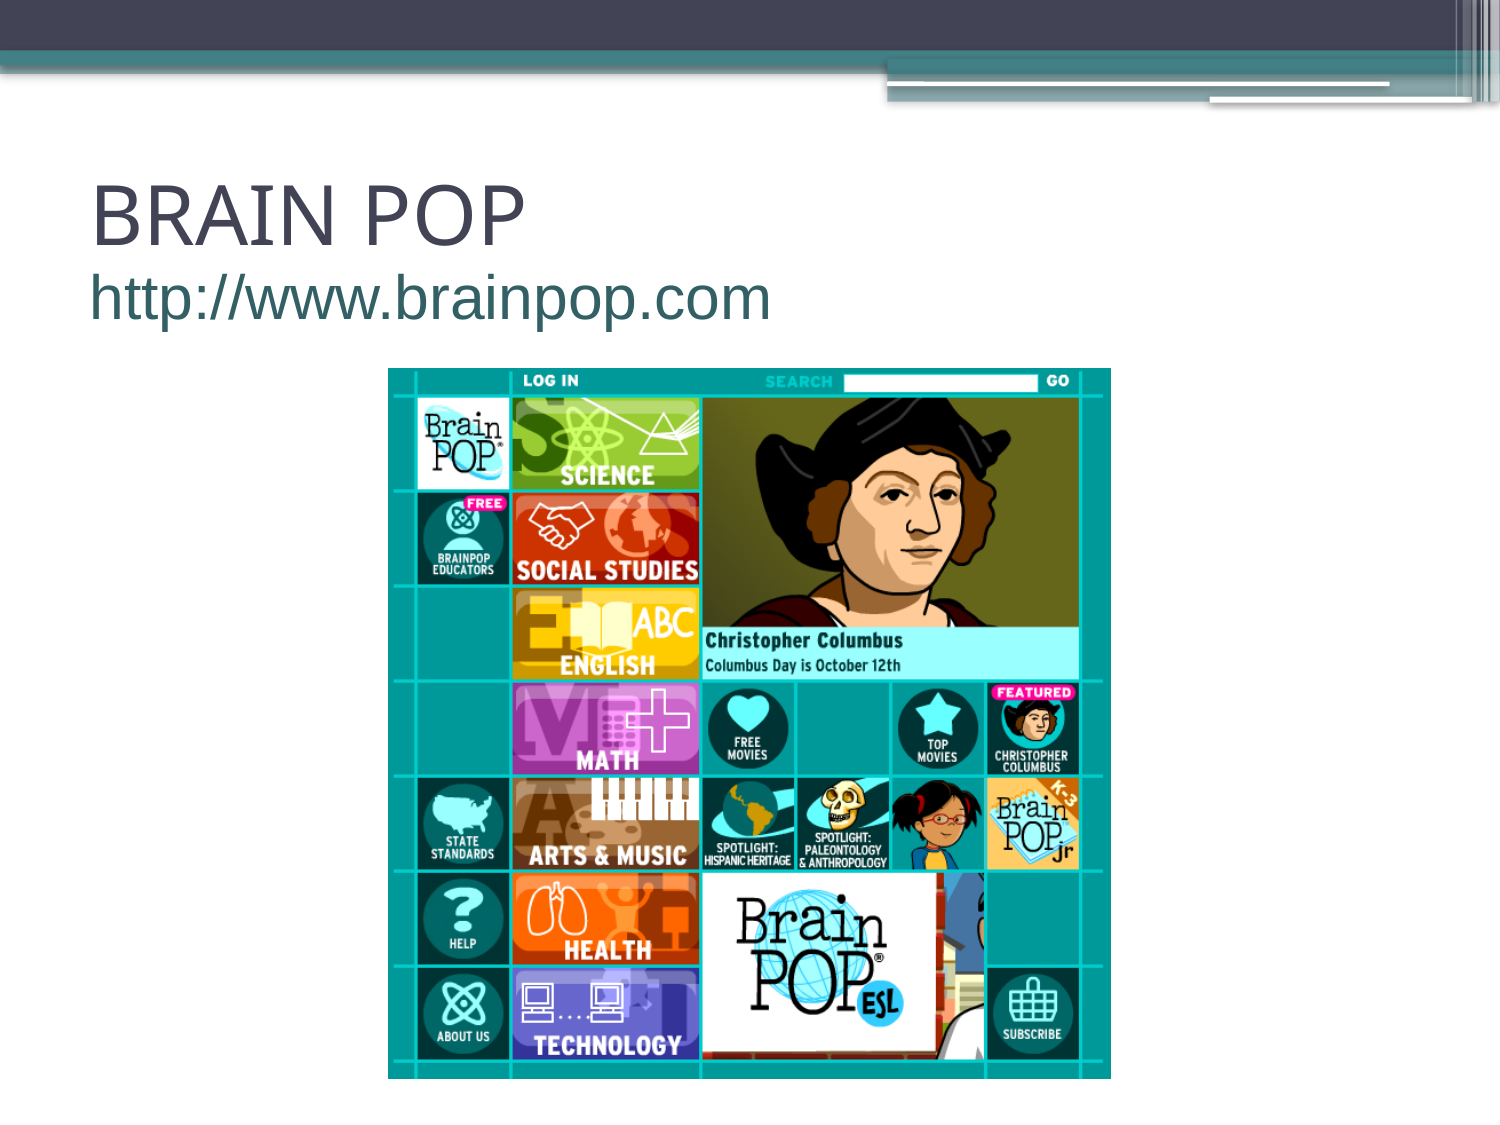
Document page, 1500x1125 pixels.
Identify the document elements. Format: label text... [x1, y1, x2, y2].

text_box http://www.brainpop.com [74, 249, 1425, 340]
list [74, 368, 1426, 1079]
title BRAIN POP [75, 125, 1425, 249]
